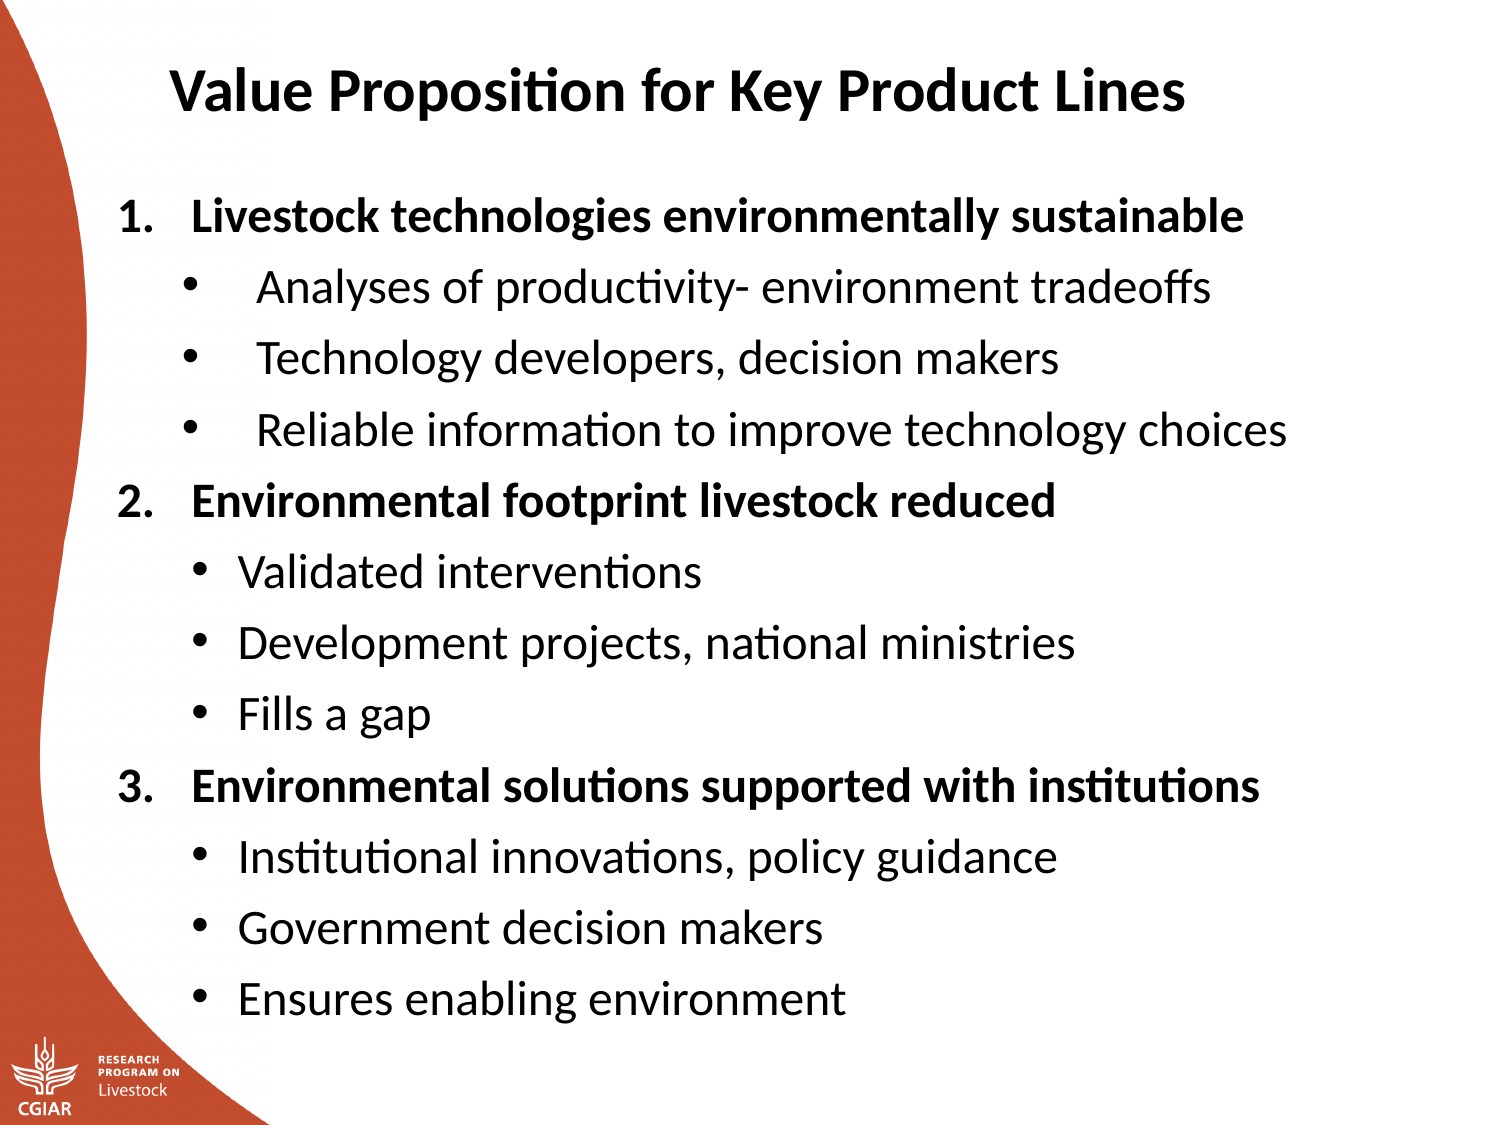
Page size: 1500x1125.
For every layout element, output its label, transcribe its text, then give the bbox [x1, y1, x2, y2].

list Livestock technologies environmentally sustainable Analyses of productivity- environment tradeoffs Technology developers, decision makers Reliable information to improve technology choices Environmental footprint livestock reduced Validated interventions Development projects, national ministries Fills a gap Environmental solutions supported with institutions Institutional innovations, policy guidance Government decision makers Ensures enabling environment [101, 163, 1393, 1040]
picture [0, 0, 270, 1125]
list Value Proposition for Key Product Lines [154, 41, 1393, 141]
